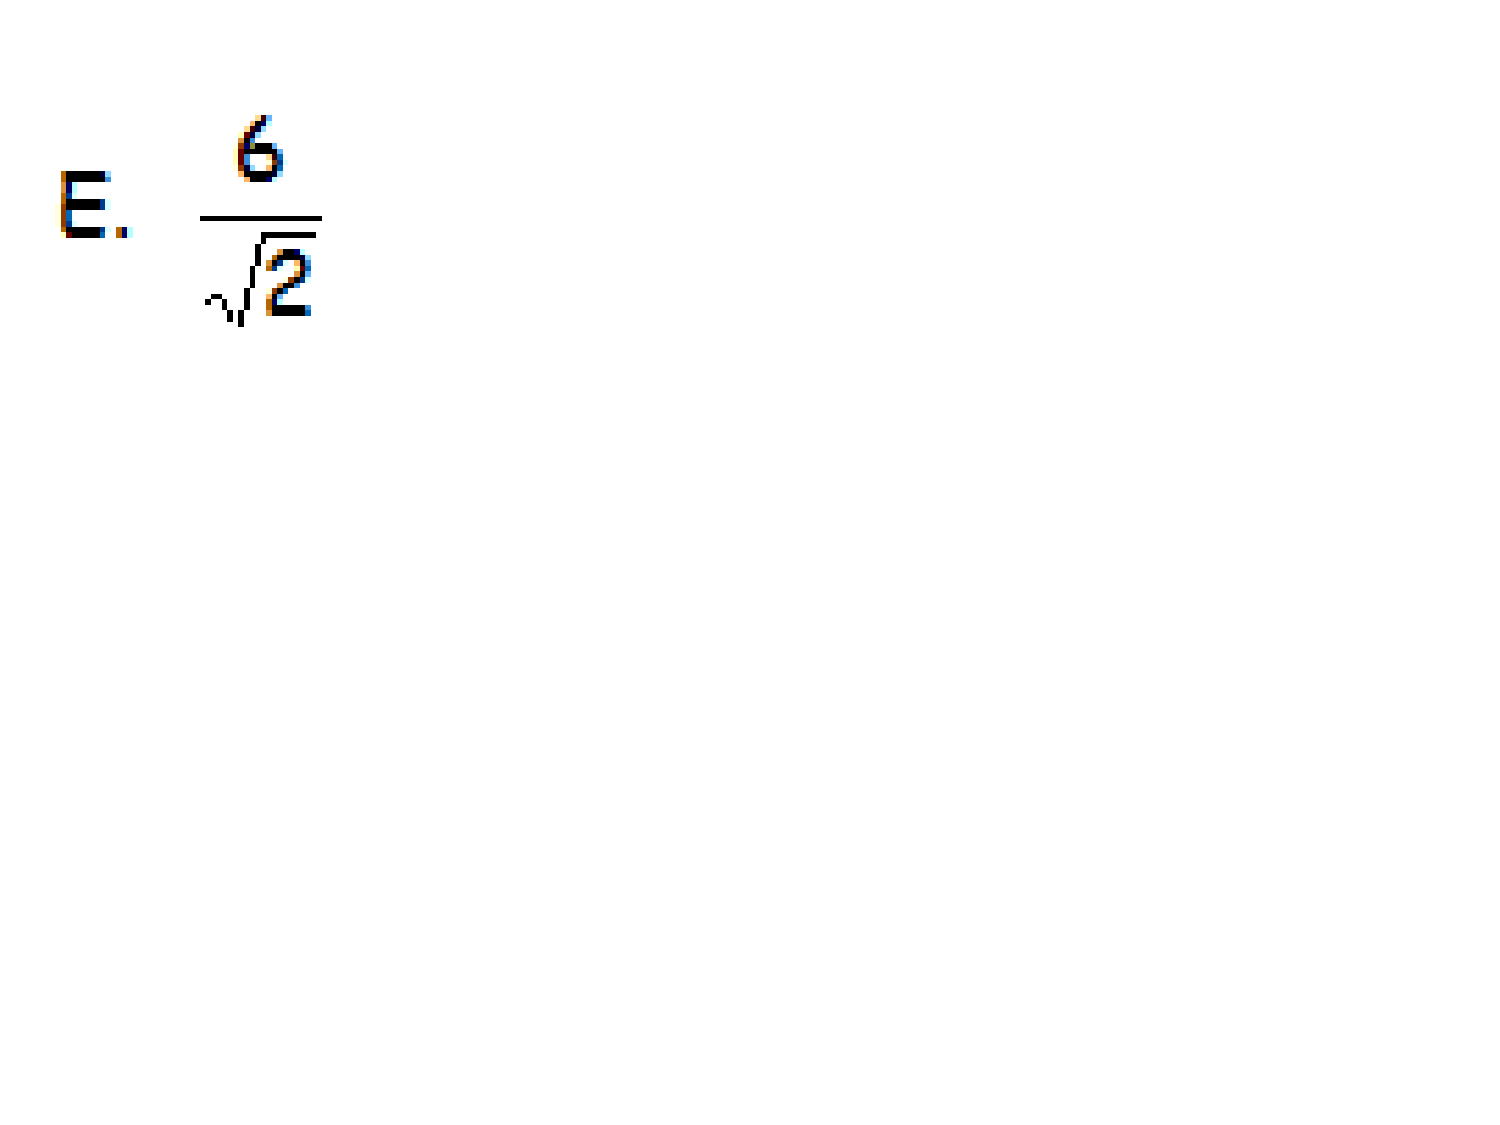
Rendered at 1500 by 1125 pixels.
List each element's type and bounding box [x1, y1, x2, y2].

picture [49, 99, 351, 351]
